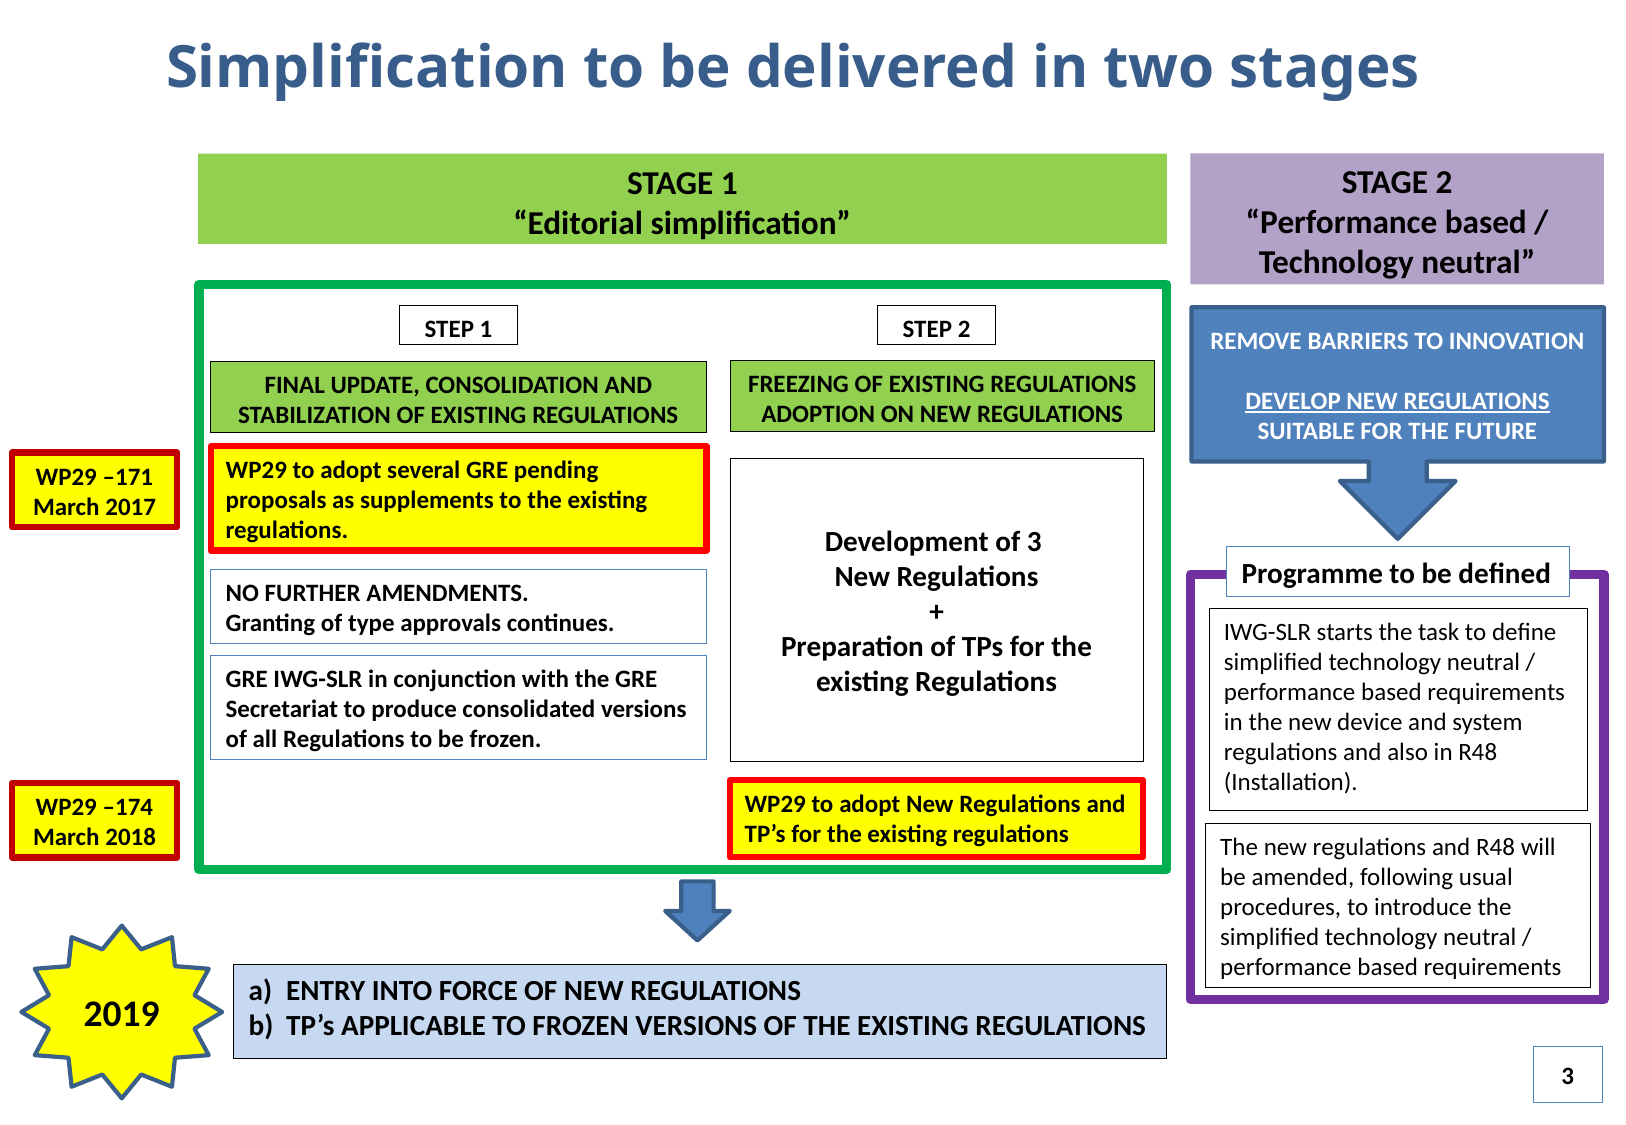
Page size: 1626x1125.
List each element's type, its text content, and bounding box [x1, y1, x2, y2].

text_box WP29 –171 March 2017 [11, 452, 178, 528]
text_box WP29 –174 March 2018 [11, 782, 178, 858]
text_box 2019 [19, 923, 225, 1101]
text_box STAGE 2 “Performance based / Technology neutral” [1190, 153, 1604, 285]
text_box [663, 879, 732, 943]
text_box ENTRY INTO FORCE OF NEW REGULATIONS TP’s APPLICABLE TO FROZEN VERSIONS OF THE EXISTING REGULATIONS [233, 964, 1167, 1059]
text_box IWG-SLR starts the task to define simplified technology neutral / performance based requirements in the new device and system regulations and also in R48 (Installation). [1209, 608, 1588, 811]
text_box STEP 1 [399, 305, 518, 345]
text_box REMOVE BARRIERS TO INNOVATION DEVELOP NEW REGULATIONS SUITABLE FOR THE FUTURE [1189, 305, 1607, 541]
text_box GRE IWG-SLR in conjunction with the GRE Secretariat to produce consolidated versions of all Regulations to be frozen. [210, 655, 707, 760]
slide_number 3 [1533, 1046, 1603, 1103]
text_box WP29 to adopt New Regulations and TP’s for the existing regulations [729, 780, 1144, 858]
text_box Simplification to be delivered in two stages [112, 10, 1474, 117]
text_box STAGE 1 “Editorial simplification” [198, 153, 1167, 244]
text_box [1188, 572, 1606, 1002]
text_box The new regulations and R48 will be amended, following usual procedures, to introduce the simplified technology neutral / performance based requirements [1205, 823, 1591, 988]
text_box [197, 282, 1169, 872]
text_box NO FURTHER AMENDMENTS. Granting of type approvals continues. [210, 569, 707, 644]
text_box Programme to be defined [1226, 546, 1570, 597]
text_box STEP 2 [877, 305, 996, 345]
